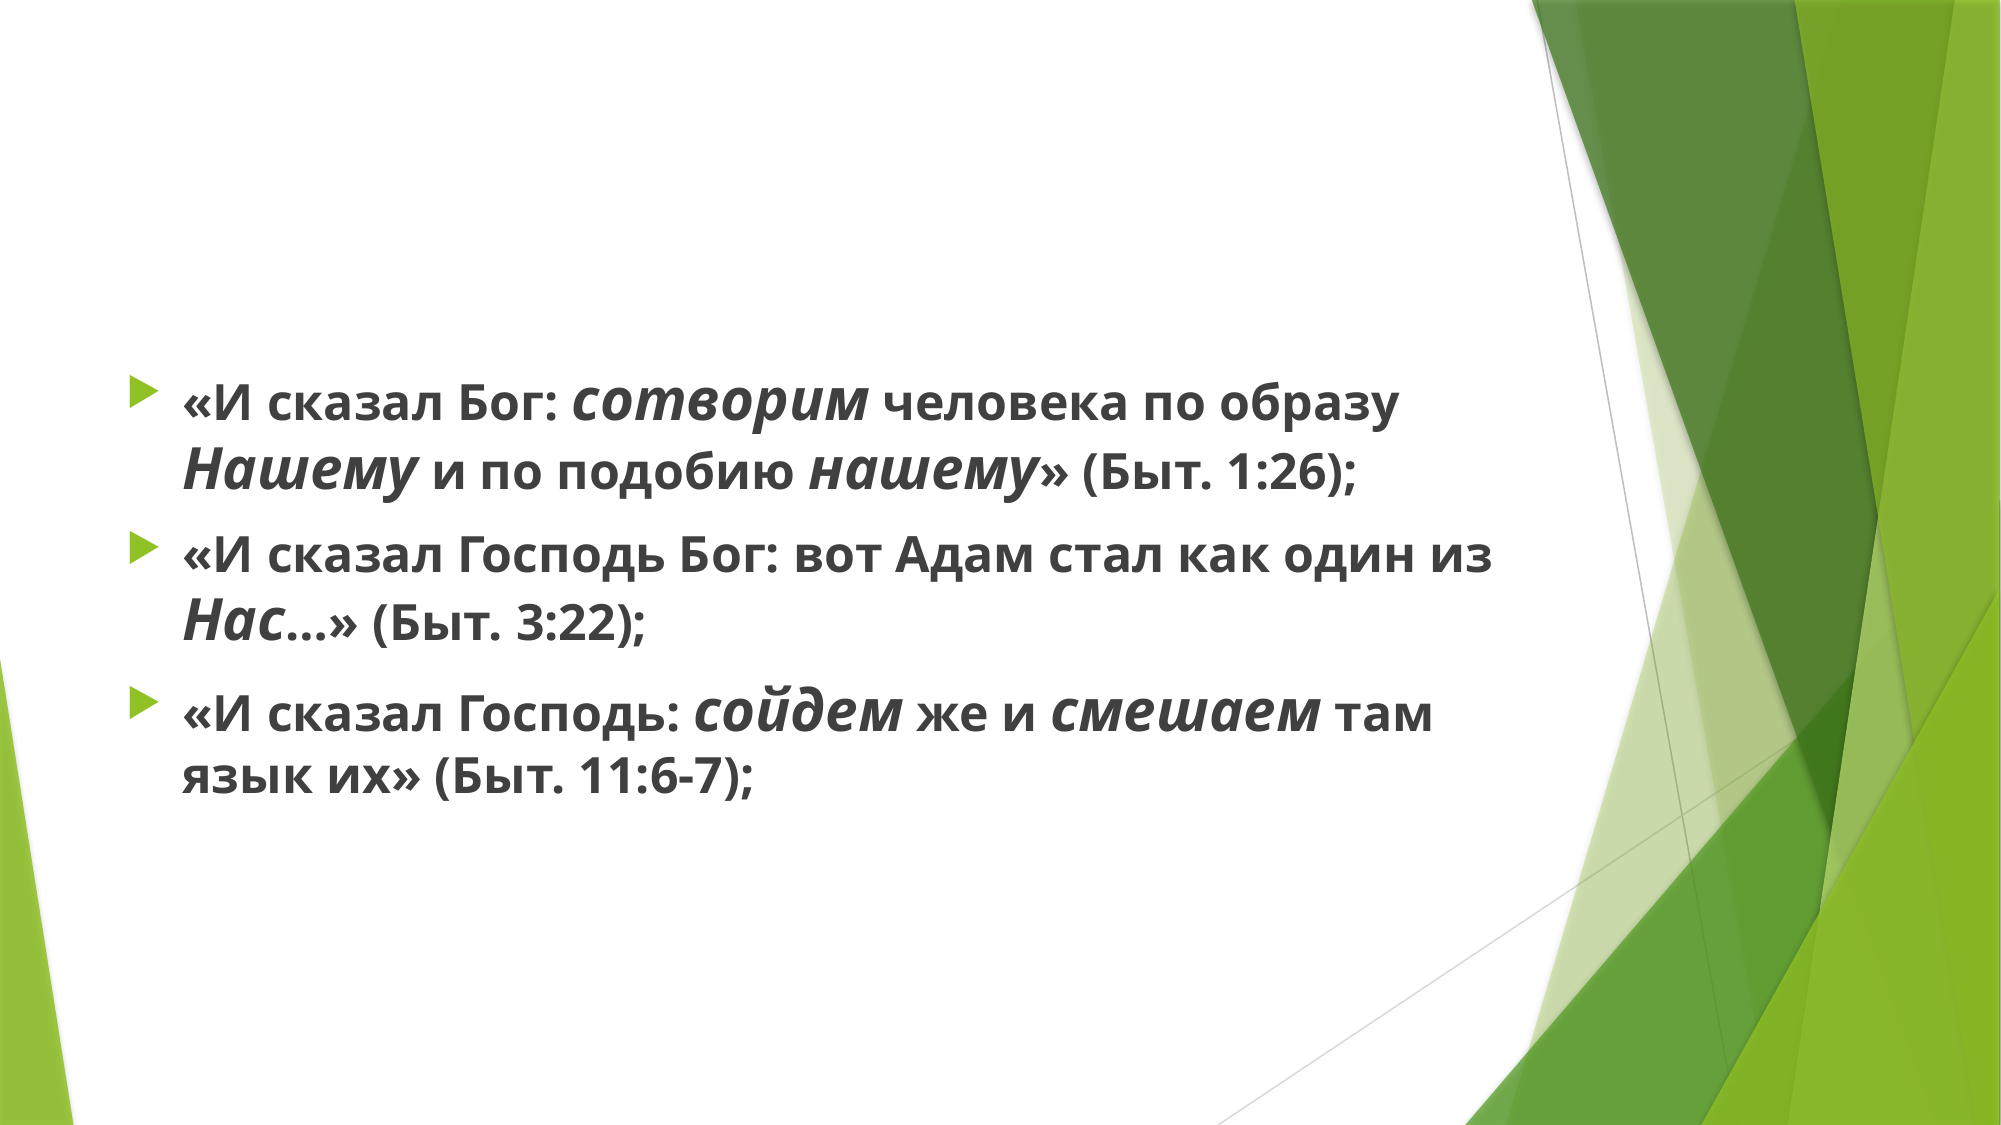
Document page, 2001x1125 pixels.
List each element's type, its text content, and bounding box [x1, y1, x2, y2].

list «И сказал Бог: сотворим человека по образу Нашему и по подобию нашему» (Быт. 1:26); «И сказал Господь Бог: вот Адам стал как один из Нас…» (Быт. 3:22); «И сказал Господь: сойдем же и смешаем там язык их» (Быт. 11:6-7); [111, 354, 1522, 992]
